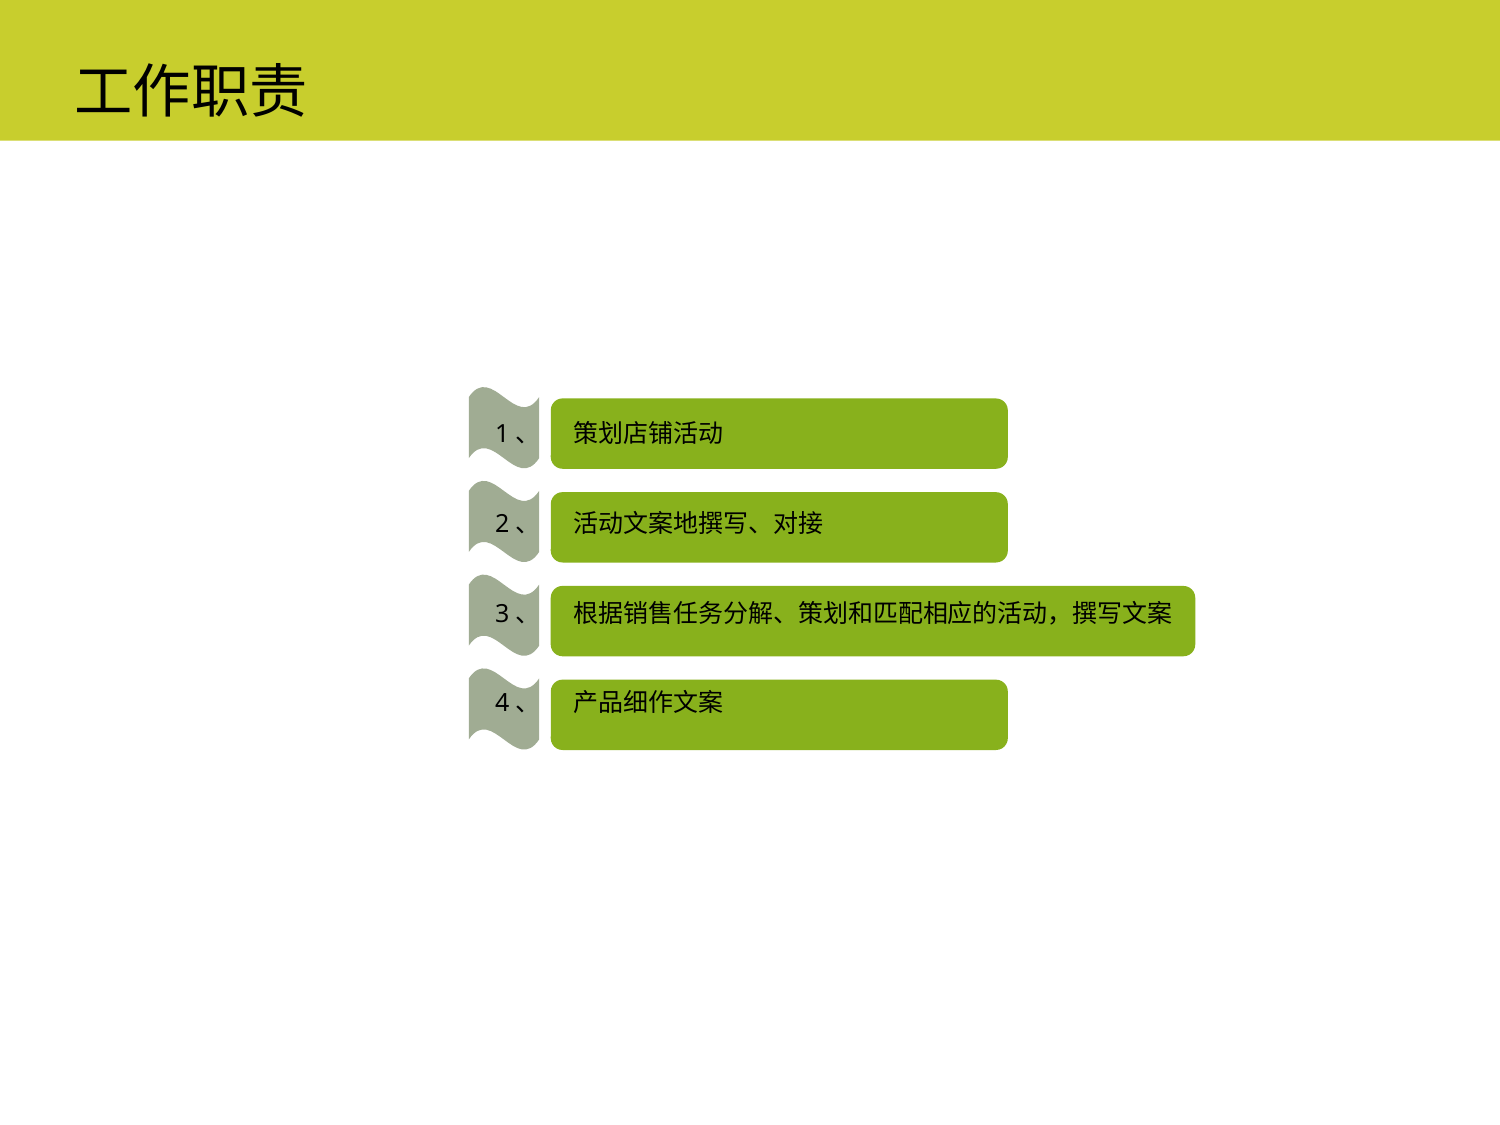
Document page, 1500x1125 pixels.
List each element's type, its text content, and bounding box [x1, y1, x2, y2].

text_box [0, 0, 1500, 143]
text_box 工作职责 [60, 46, 323, 132]
text_box [466, 385, 542, 461]
text_box [466, 479, 480, 554]
text_box 1、 策划店铺活动 2、 活动文案地撰写、对接 3、 根据销售任务分解、策划和匹配相应的活动，撰写文案 4、 产品细作文案 [480, 410, 1231, 755]
text_box [466, 573, 480, 648]
text_box [548, 396, 1010, 410]
text_box [466, 666, 480, 742]
